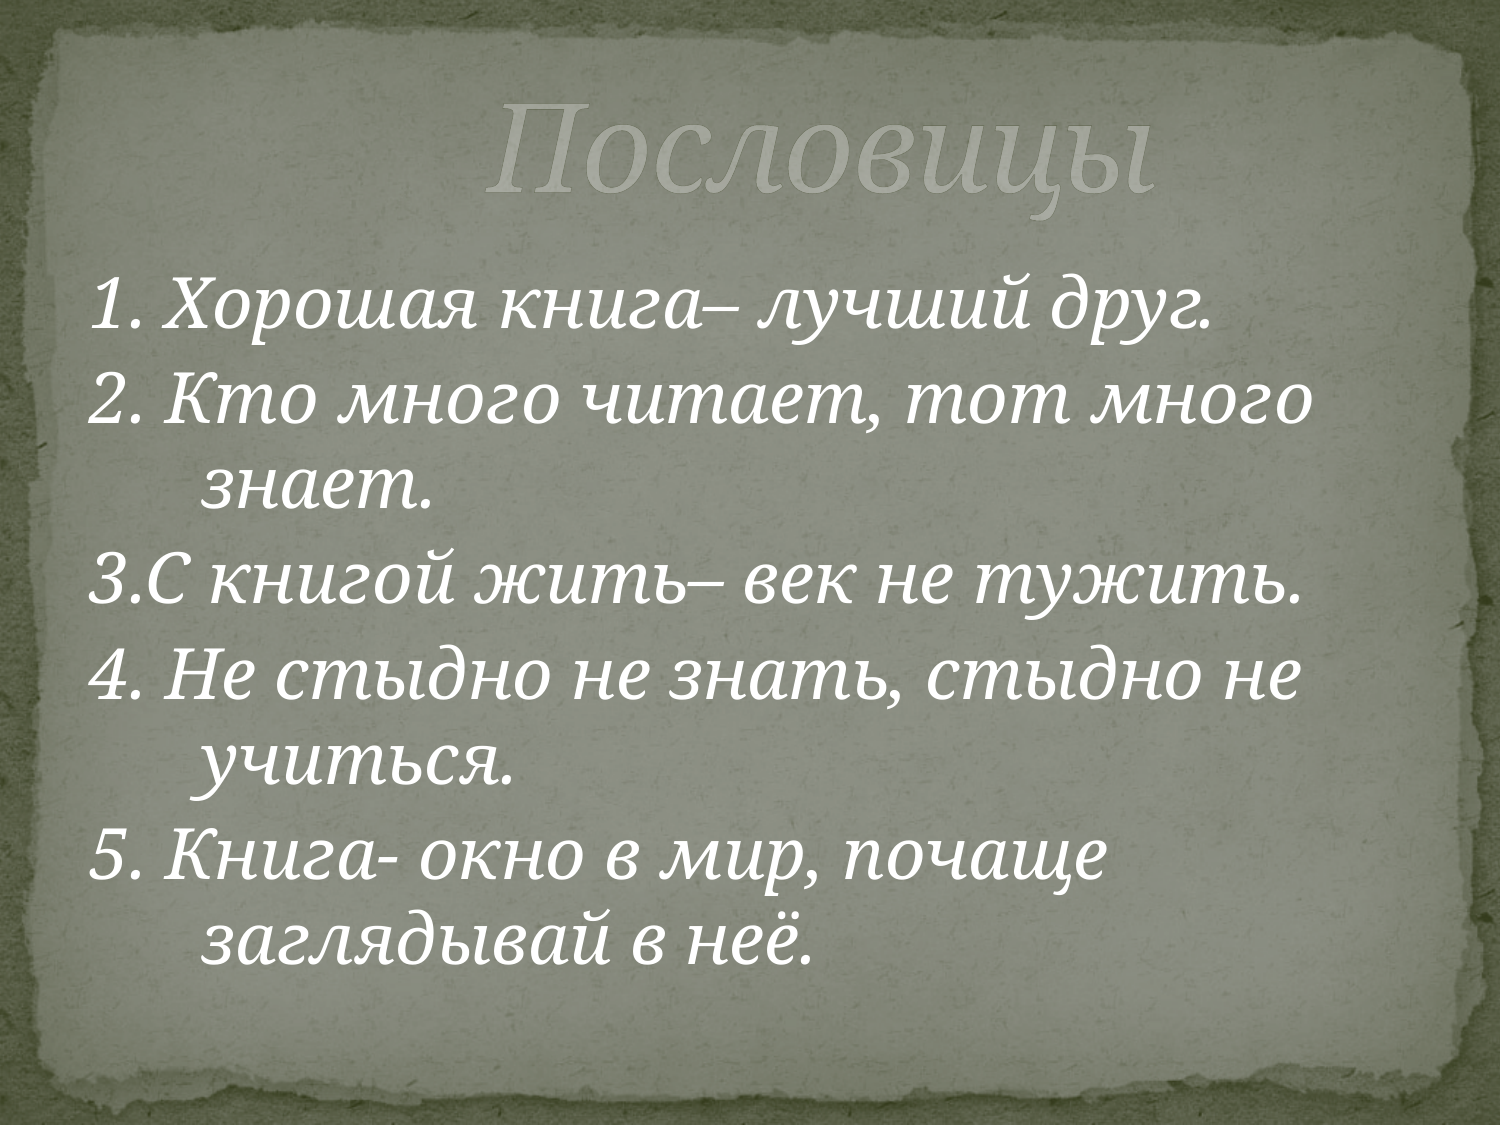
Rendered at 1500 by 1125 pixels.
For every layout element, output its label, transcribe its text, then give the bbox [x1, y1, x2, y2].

list 1. Хорошая книга– лучший друг. 2. Кто много читает, тот много знает. 3.С книгой жить– век не тужить. 4. Не стыдно не знать, стыдно не учиться. 5. Книга- окно в мир, почаще заглядывай в неё. [75, 249, 1425, 1000]
title Пословицы [74, 24, 1425, 225]
